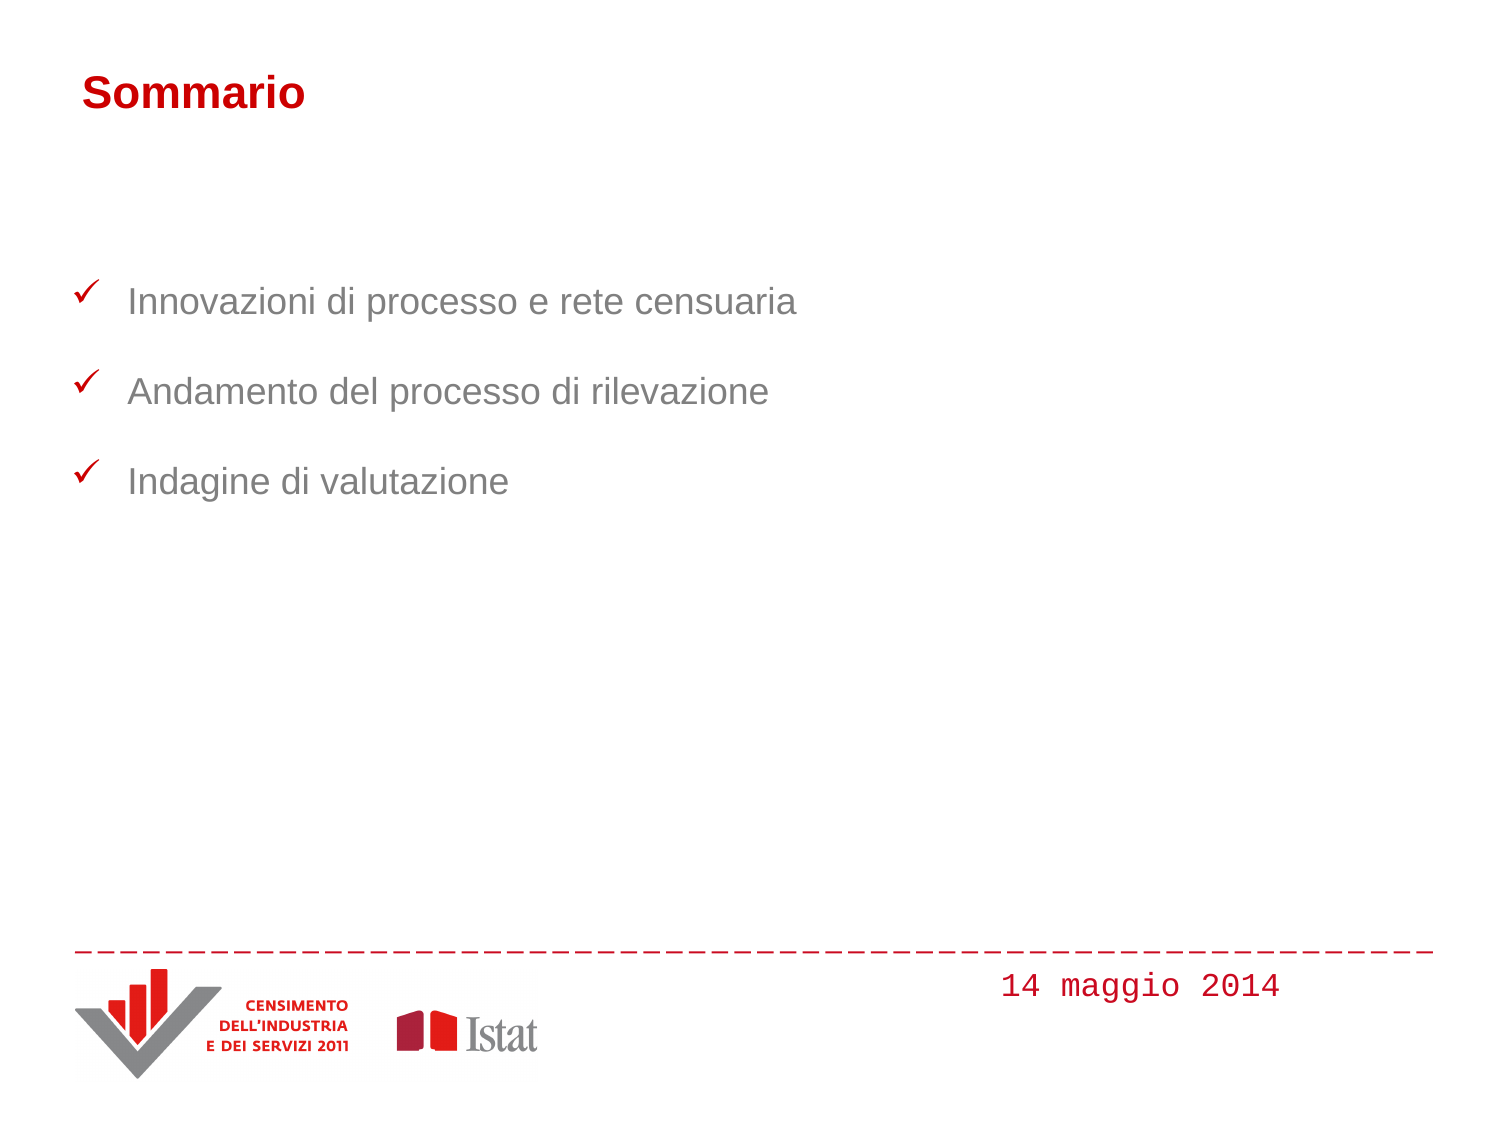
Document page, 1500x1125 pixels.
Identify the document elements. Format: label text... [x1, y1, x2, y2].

text_box Innovazioni di processo e rete censuaria Andamento del processo di rilevazione Indagine di valutazione [71, 231, 1432, 764]
picture [74, 969, 538, 1082]
text_box Sommario [81, 54, 1162, 125]
text_box 14 maggio 2014 [986, 955, 1471, 1011]
